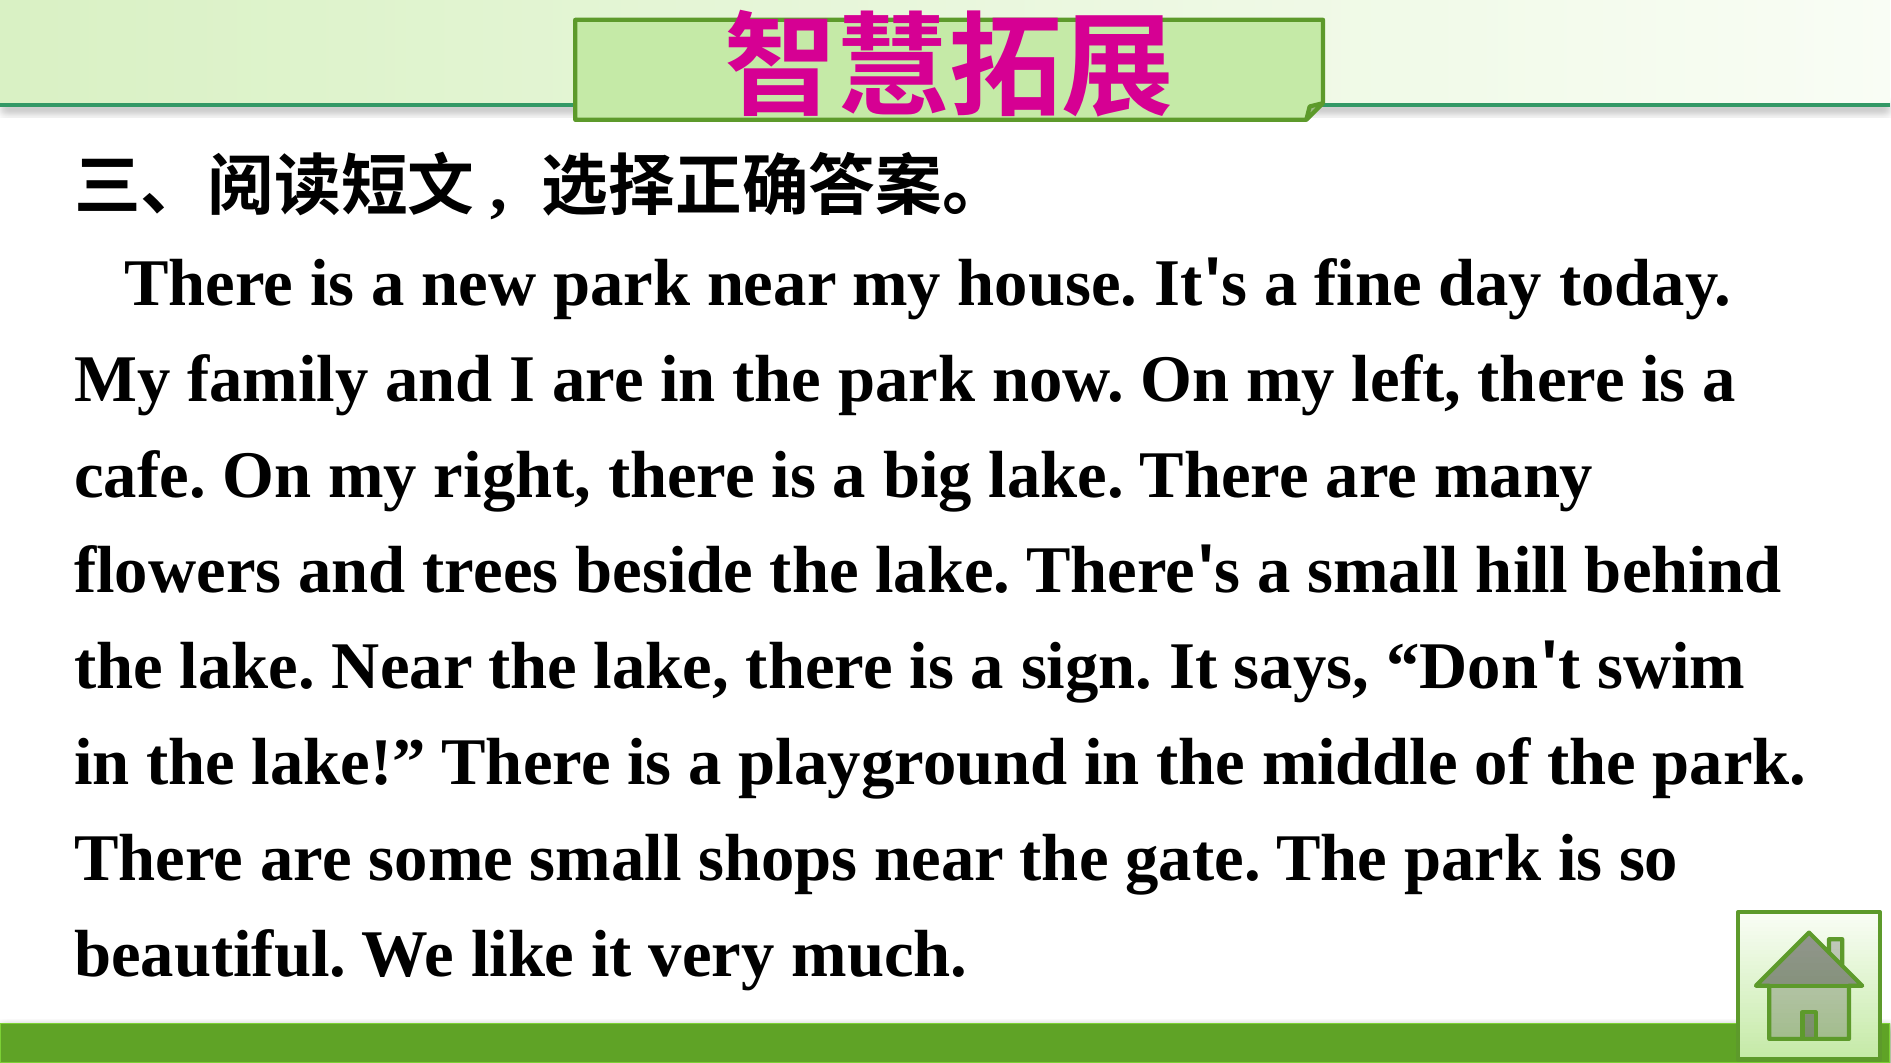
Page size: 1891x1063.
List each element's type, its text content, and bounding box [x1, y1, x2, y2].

text_box 三、阅读短文, 选择正确答案。 There is a new park near my house. It's a fine day today. My family and I are in the park now. On my left, there is a cafe. On my right, there is a big lake. There are many flowers and trees beside the lake. There's a small hill behind the lake. Near the lake, there is a sign. It says, “Don't swim in the lake!” There is a playground in the middle of the park. There are some small shops near the gate. The park is so beautiful. We like it very much. [59, 119, 1833, 998]
text_box 智慧拓展 [573, 17, 1326, 119]
